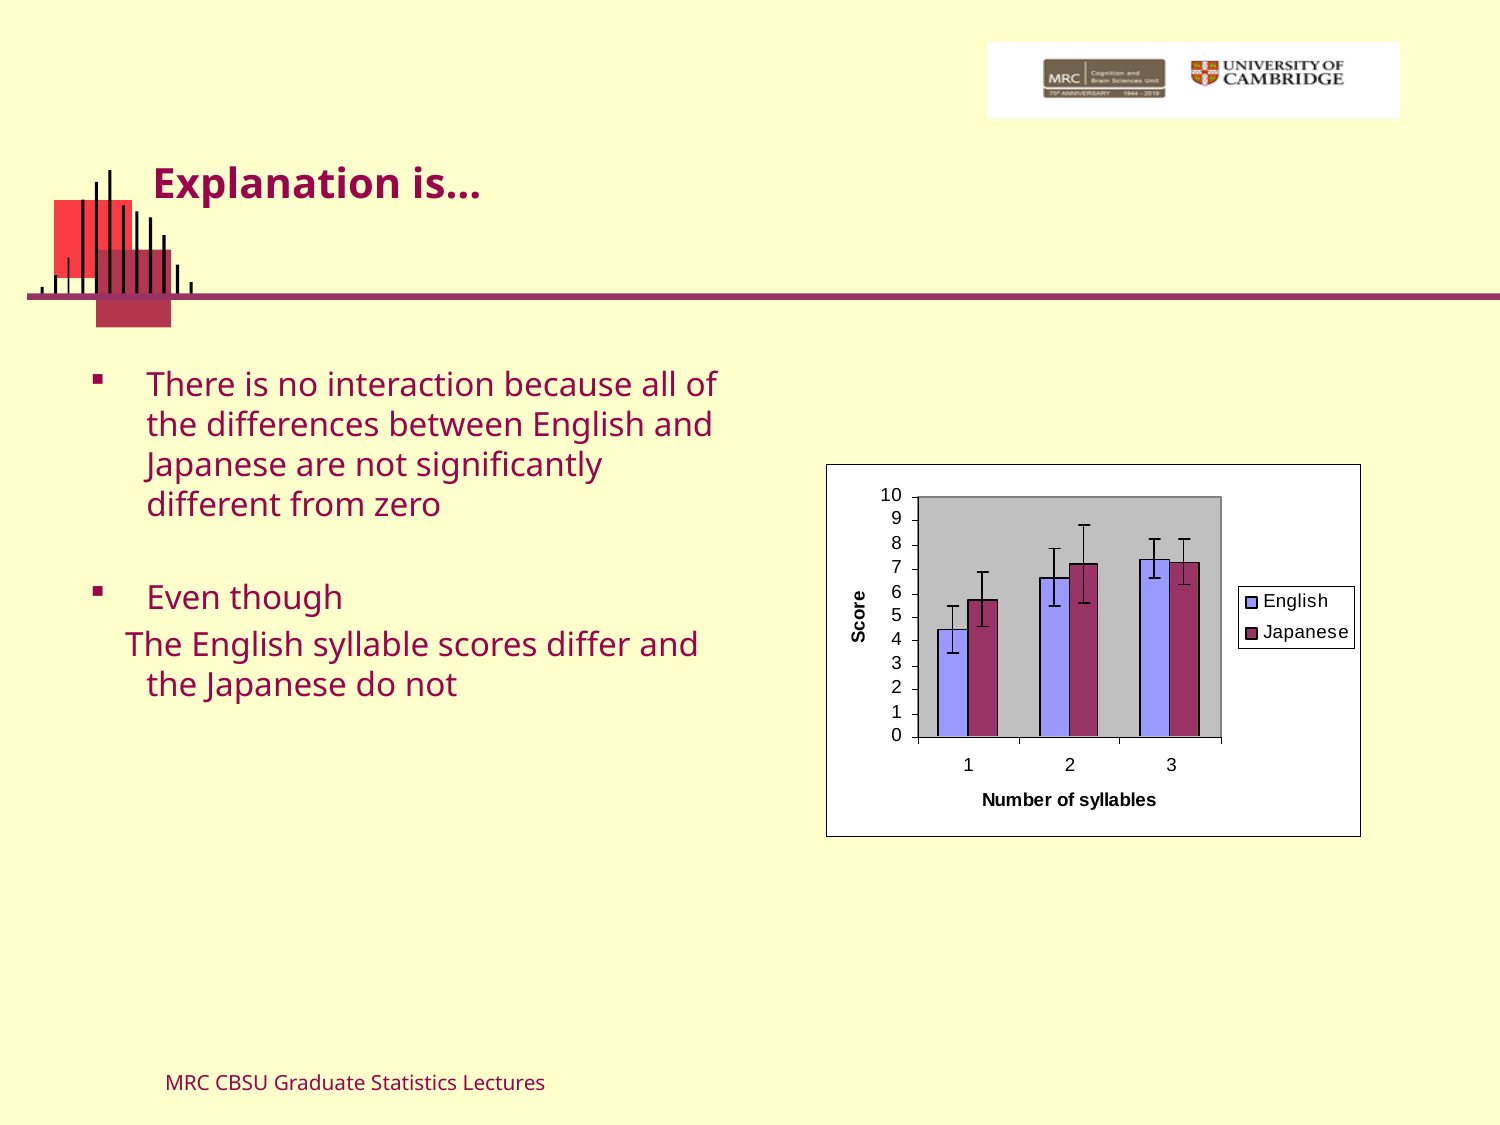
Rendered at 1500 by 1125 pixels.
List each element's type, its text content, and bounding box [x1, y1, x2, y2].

picture [987, 42, 1400, 119]
title Explanation is… [137, 137, 988, 233]
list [817, 455, 1370, 844]
footer MRC CBSU Graduate Statistics Lectures [149, 1062, 988, 1101]
list There is no interaction because all of the differences between English and Japanese are not significantly different from zero Even though The English syllable scores differ and the Japanese do not [75, 262, 738, 1038]
